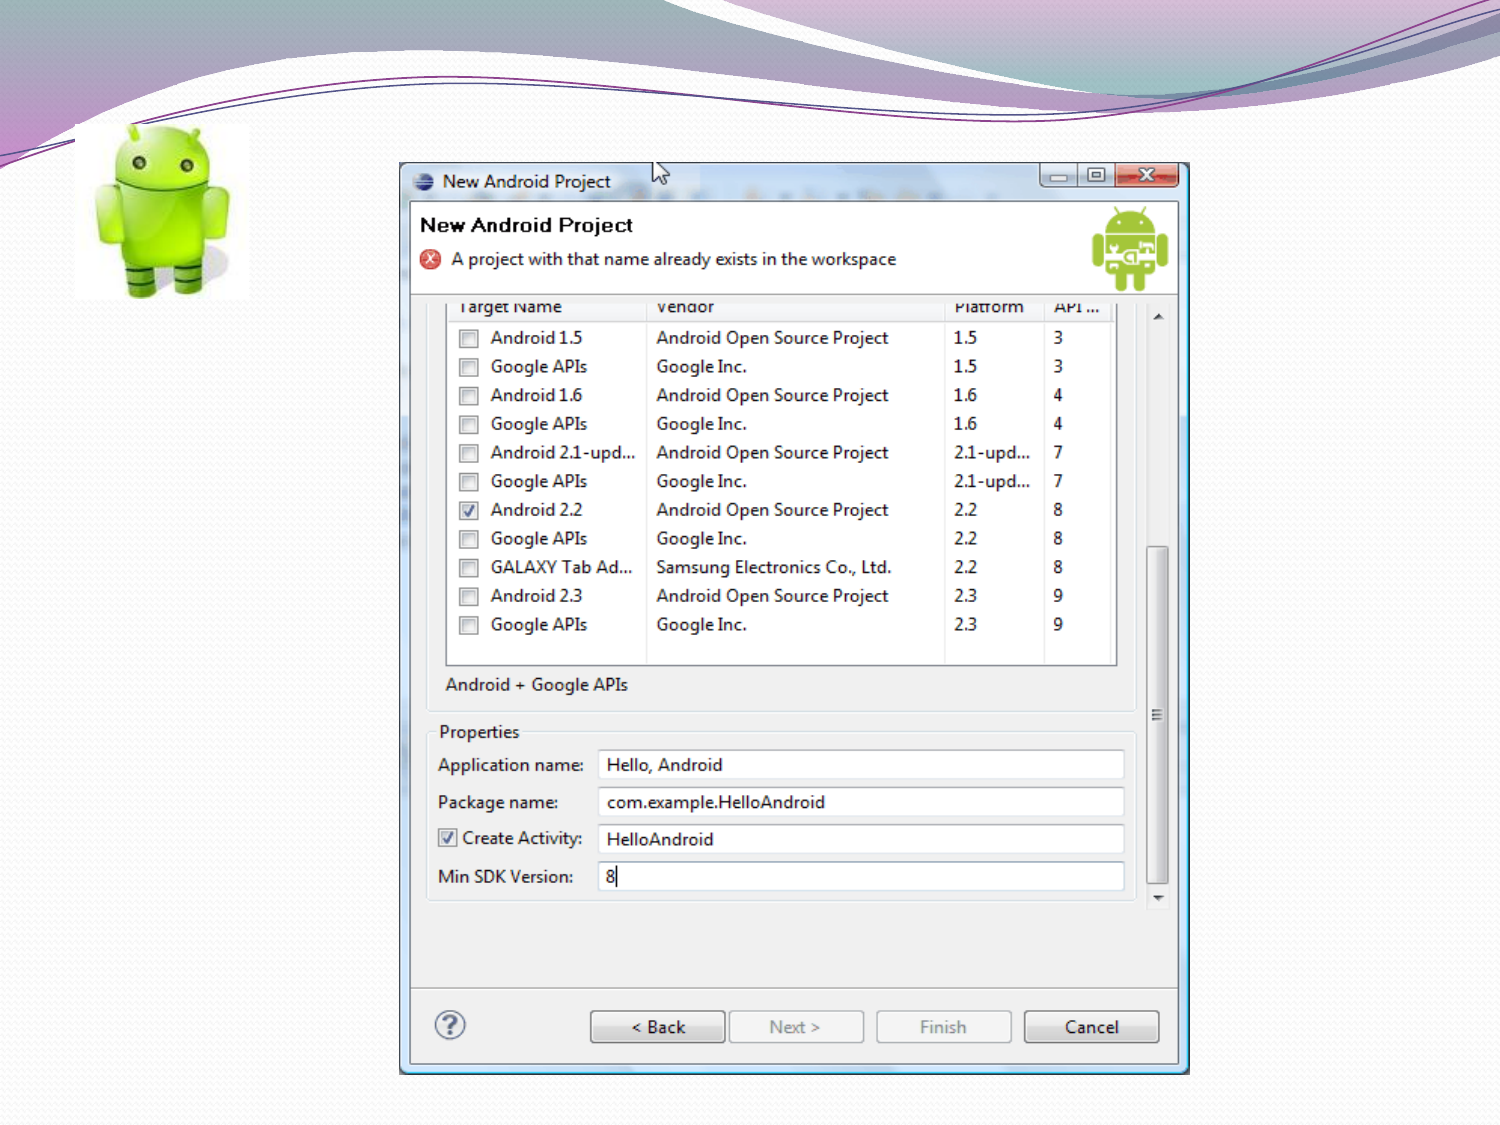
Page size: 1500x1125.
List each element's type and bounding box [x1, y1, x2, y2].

picture [75, 124, 249, 299]
list [399, 162, 1190, 1076]
